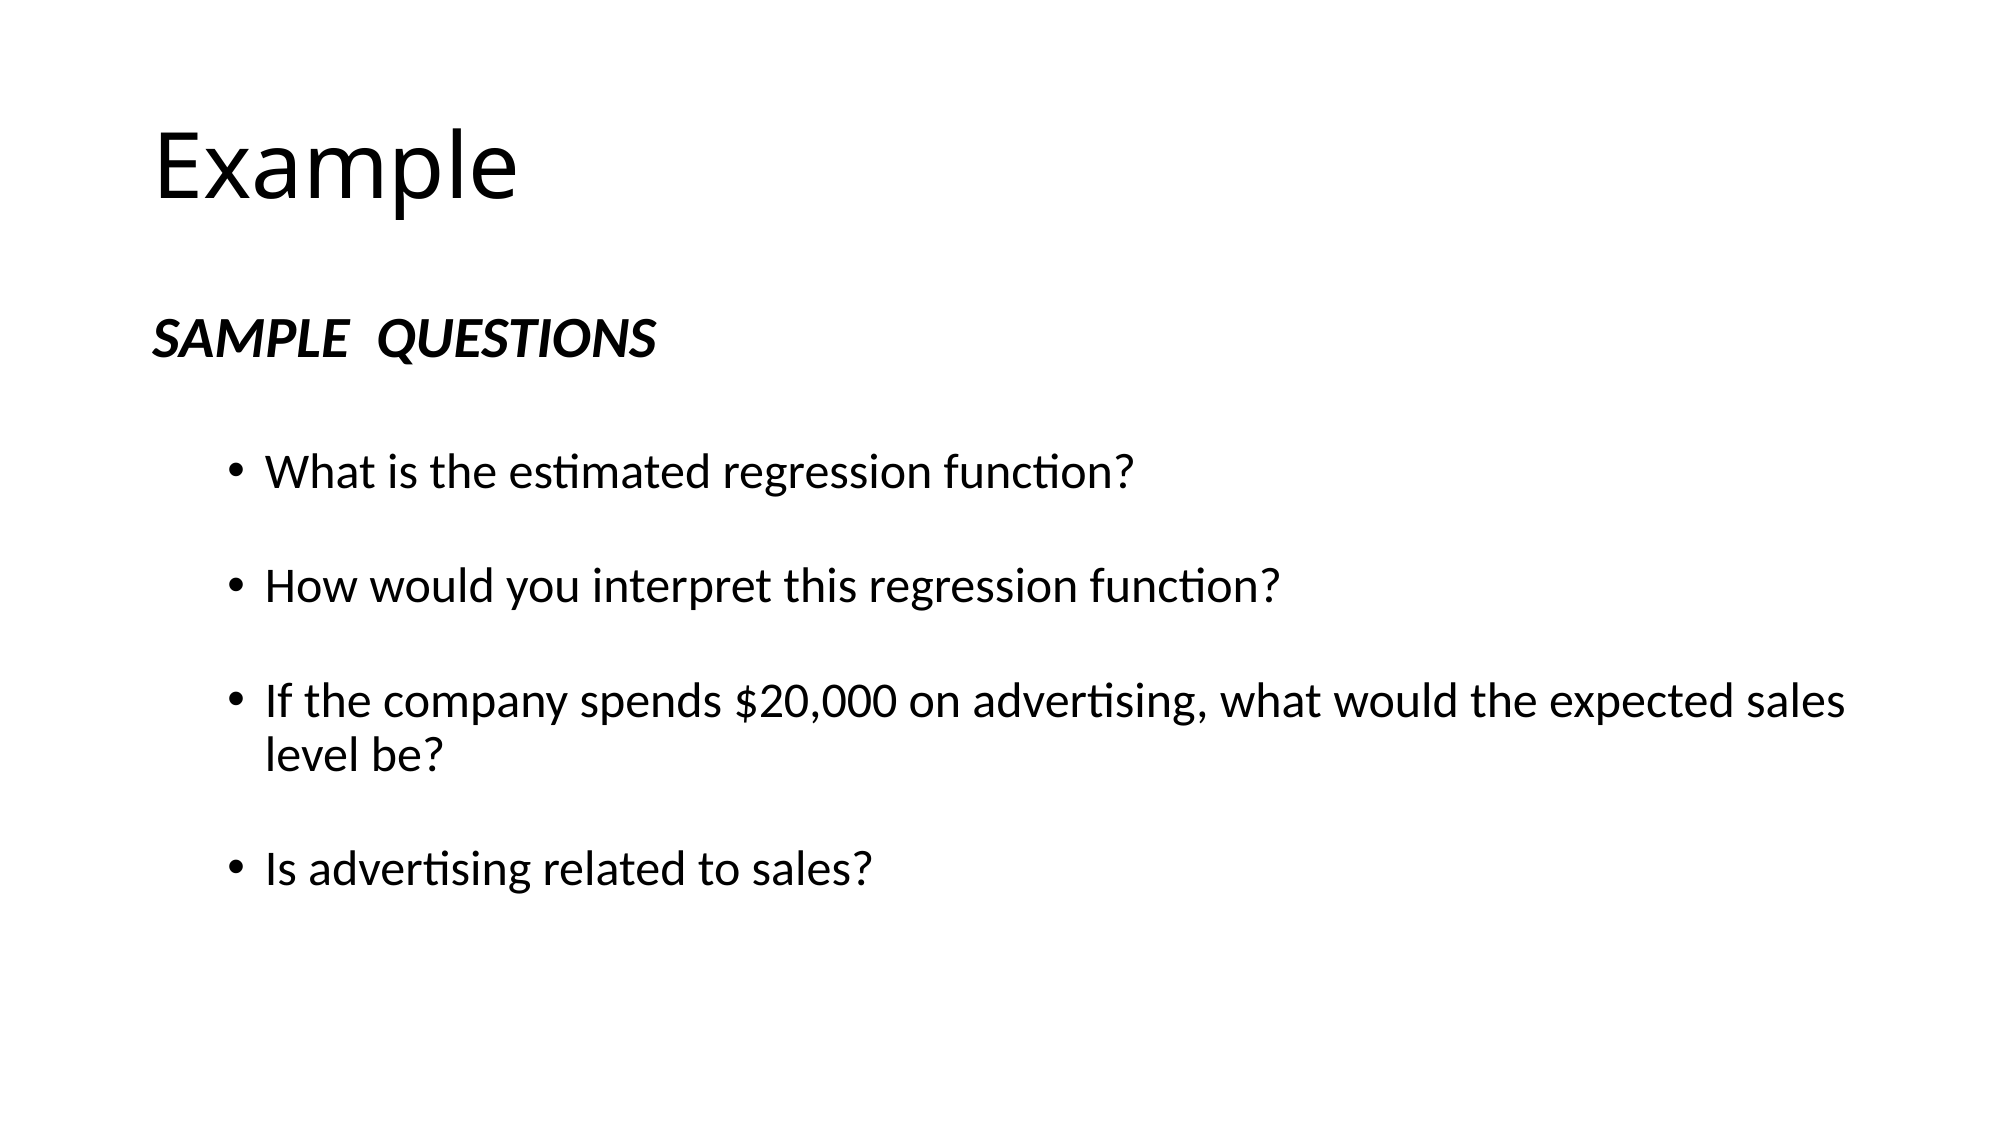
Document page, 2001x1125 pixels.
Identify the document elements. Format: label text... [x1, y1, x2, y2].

list SAMPLE QUESTIONS What is the estimated regression function? How would you interpret this regression function? If the company spends $20,000 on advertising, what would the expected sales level be? Is advertising related to sales? [137, 299, 1863, 1014]
title Example [137, 59, 1863, 278]
